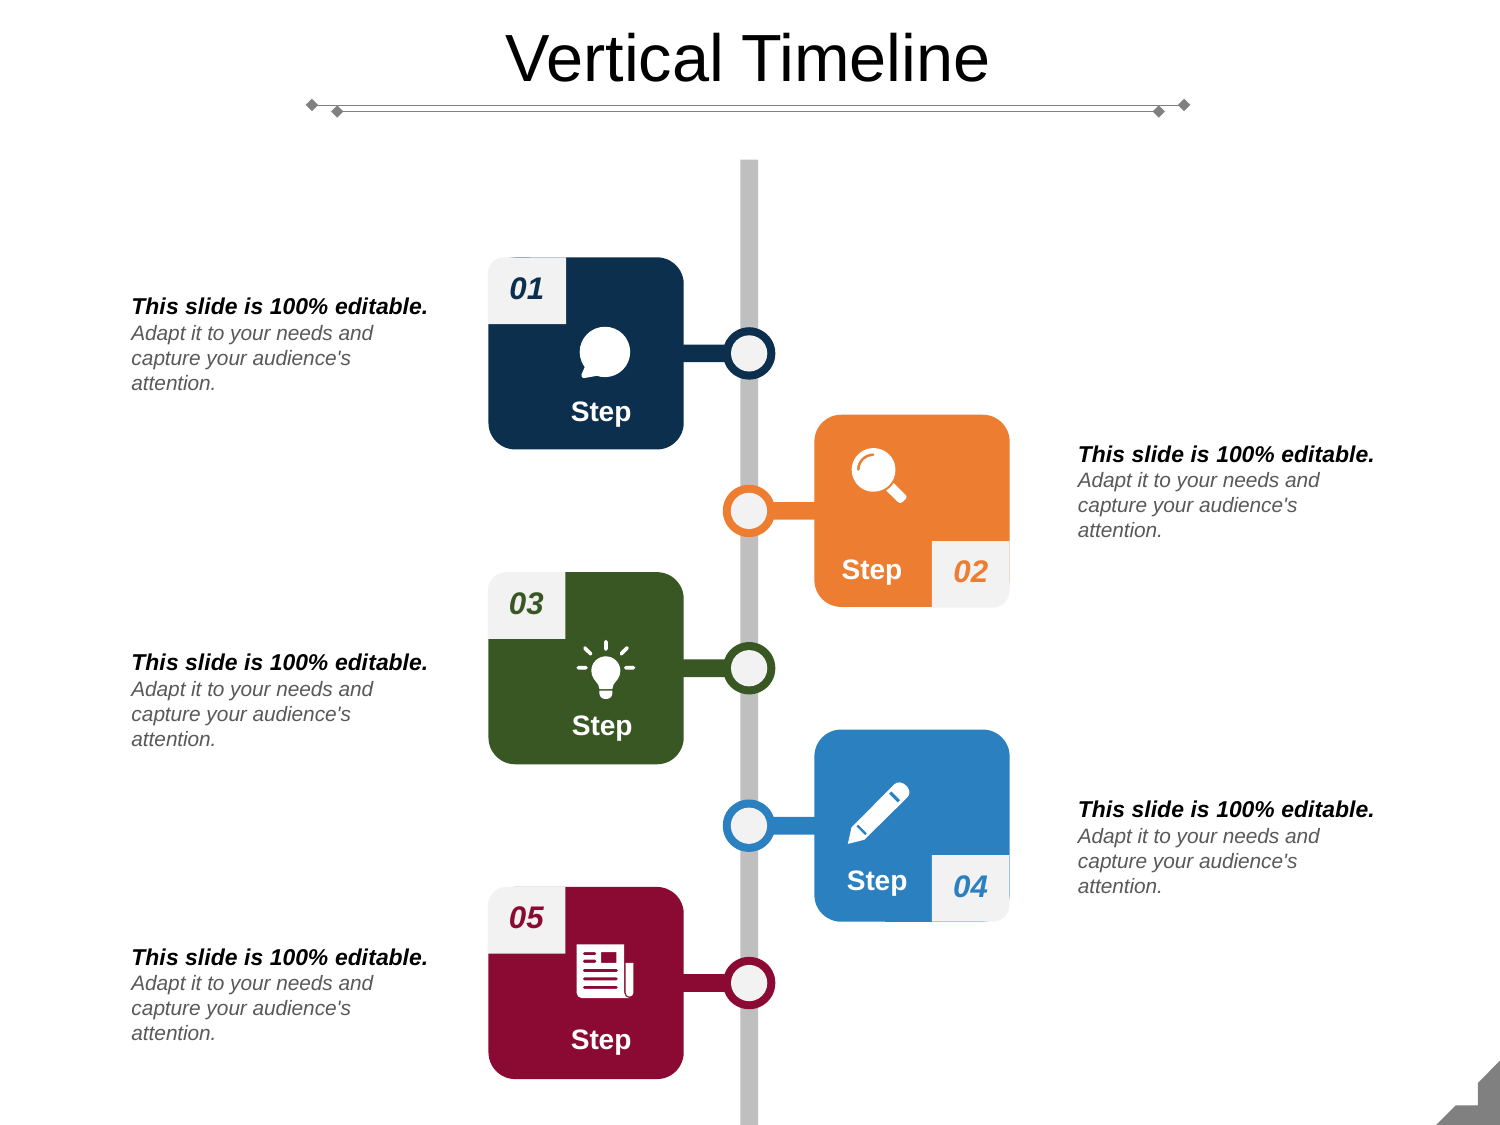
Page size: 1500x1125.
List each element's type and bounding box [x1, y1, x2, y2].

text_box [0, 19, 1498, 112]
text_box [1434, 1059, 1500, 1125]
text_box [116, 159, 1400, 1125]
